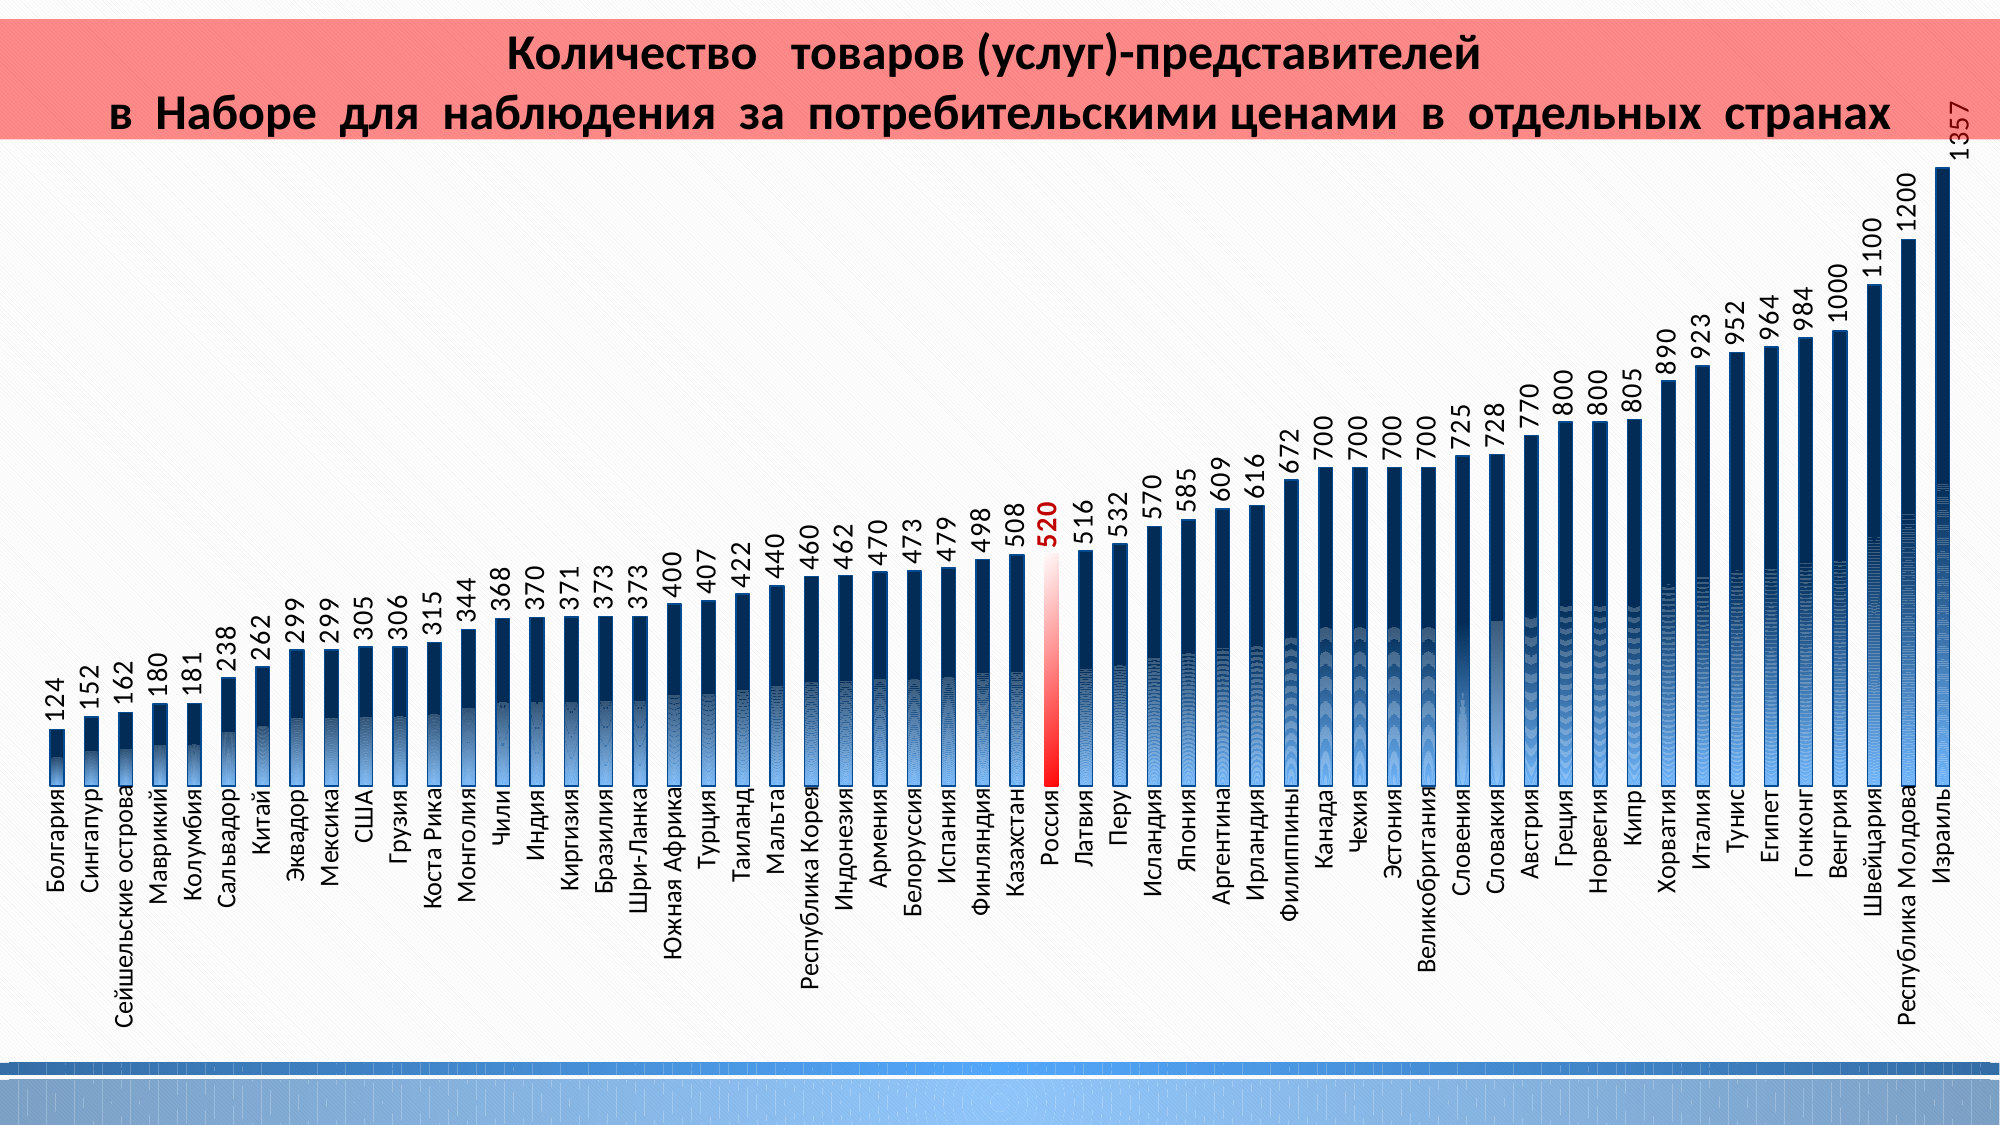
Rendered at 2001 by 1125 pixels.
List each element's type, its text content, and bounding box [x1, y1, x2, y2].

text_box Количество товаров (услуг)-представителей в Наборе для наблюдения за потребительскими ценами в отдельных странах [0, 19, 2000, 101]
chart [0, 101, 2000, 1047]
